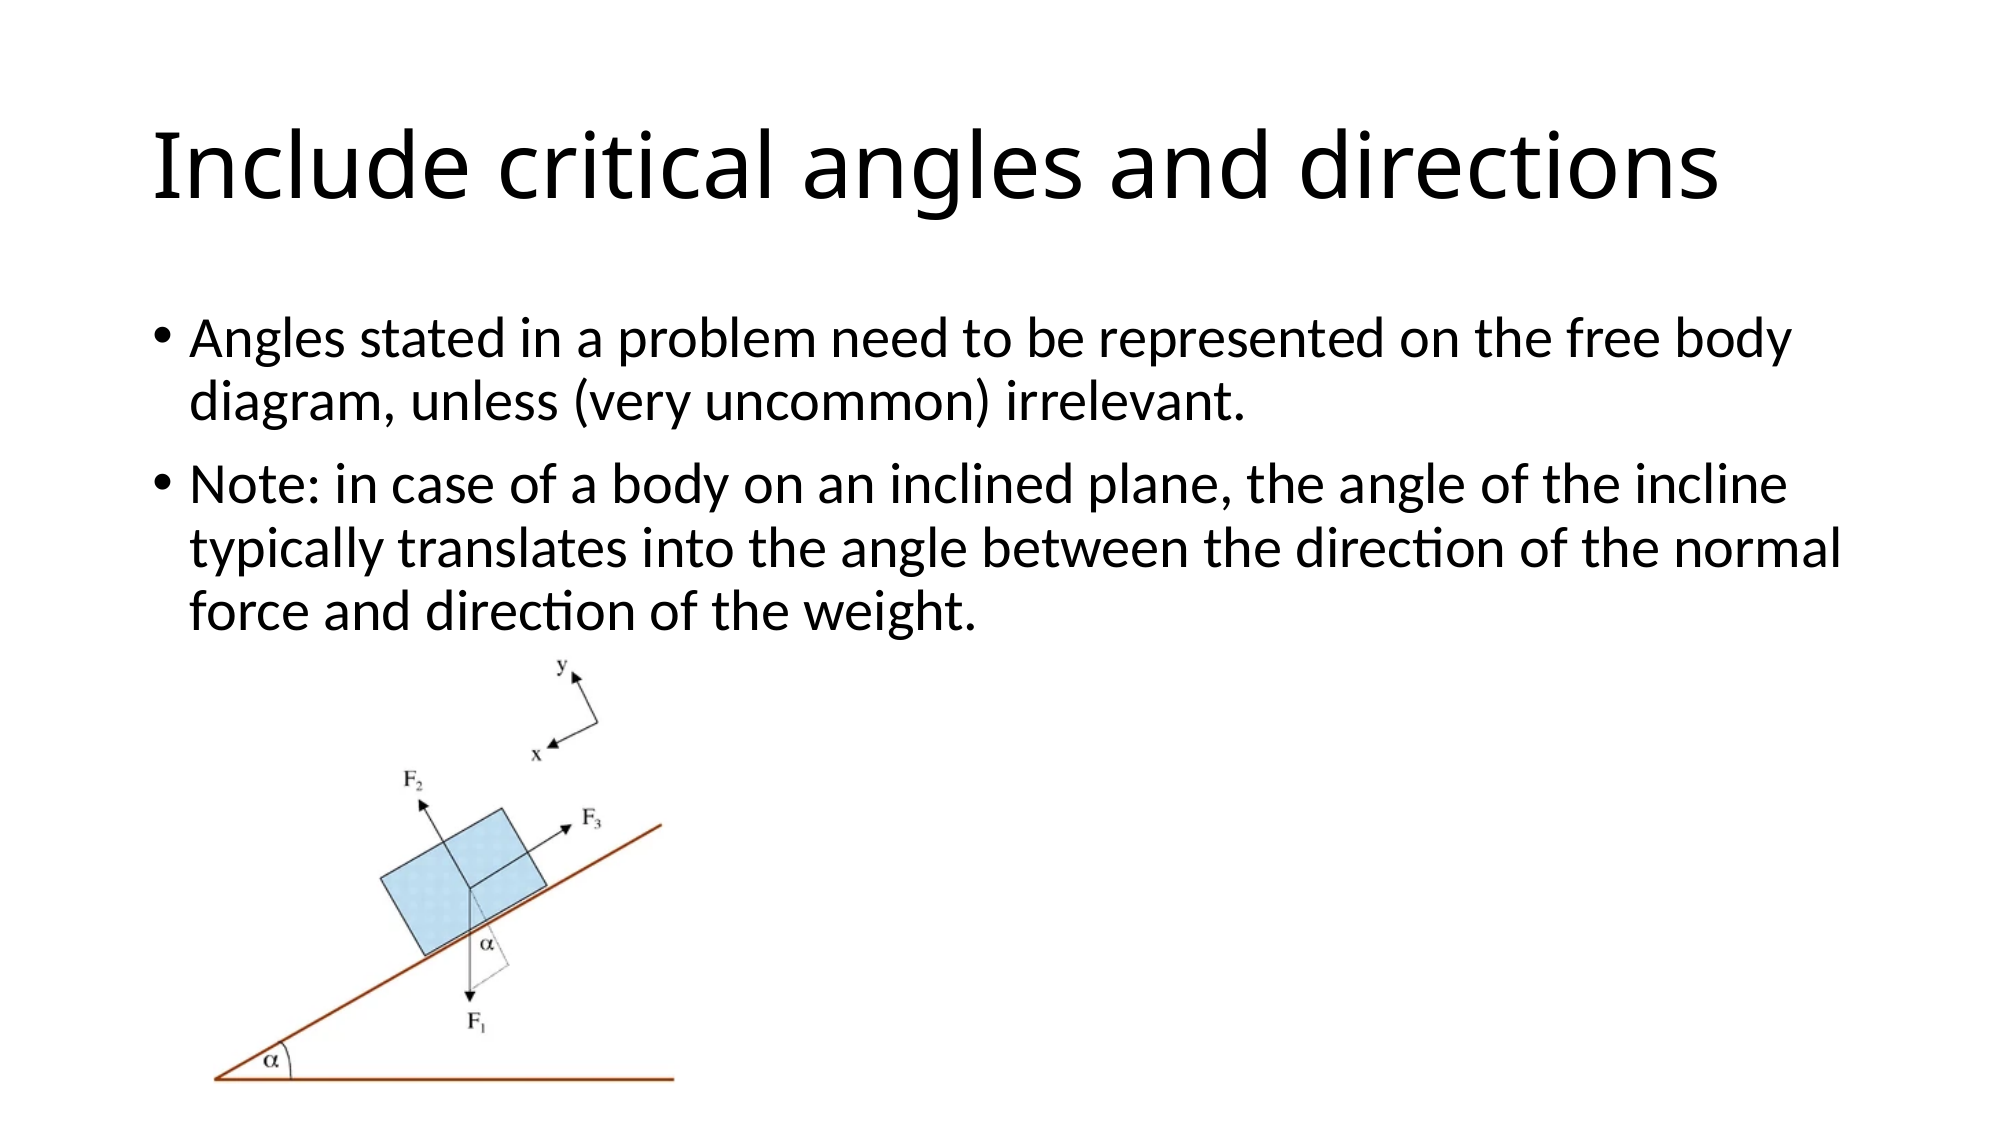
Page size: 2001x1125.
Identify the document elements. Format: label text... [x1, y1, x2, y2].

title Include critical angles and directions [137, 59, 1863, 278]
picture [213, 646, 680, 1084]
list Angles stated in a problem need to be represented on the free body diagram, unless (very uncommon) irrelevant. Note: in case of a body on an inclined plane, the angle of the incline typically translates into the angle between the direction of the normal force and direction of the weight. [137, 299, 1863, 1014]
